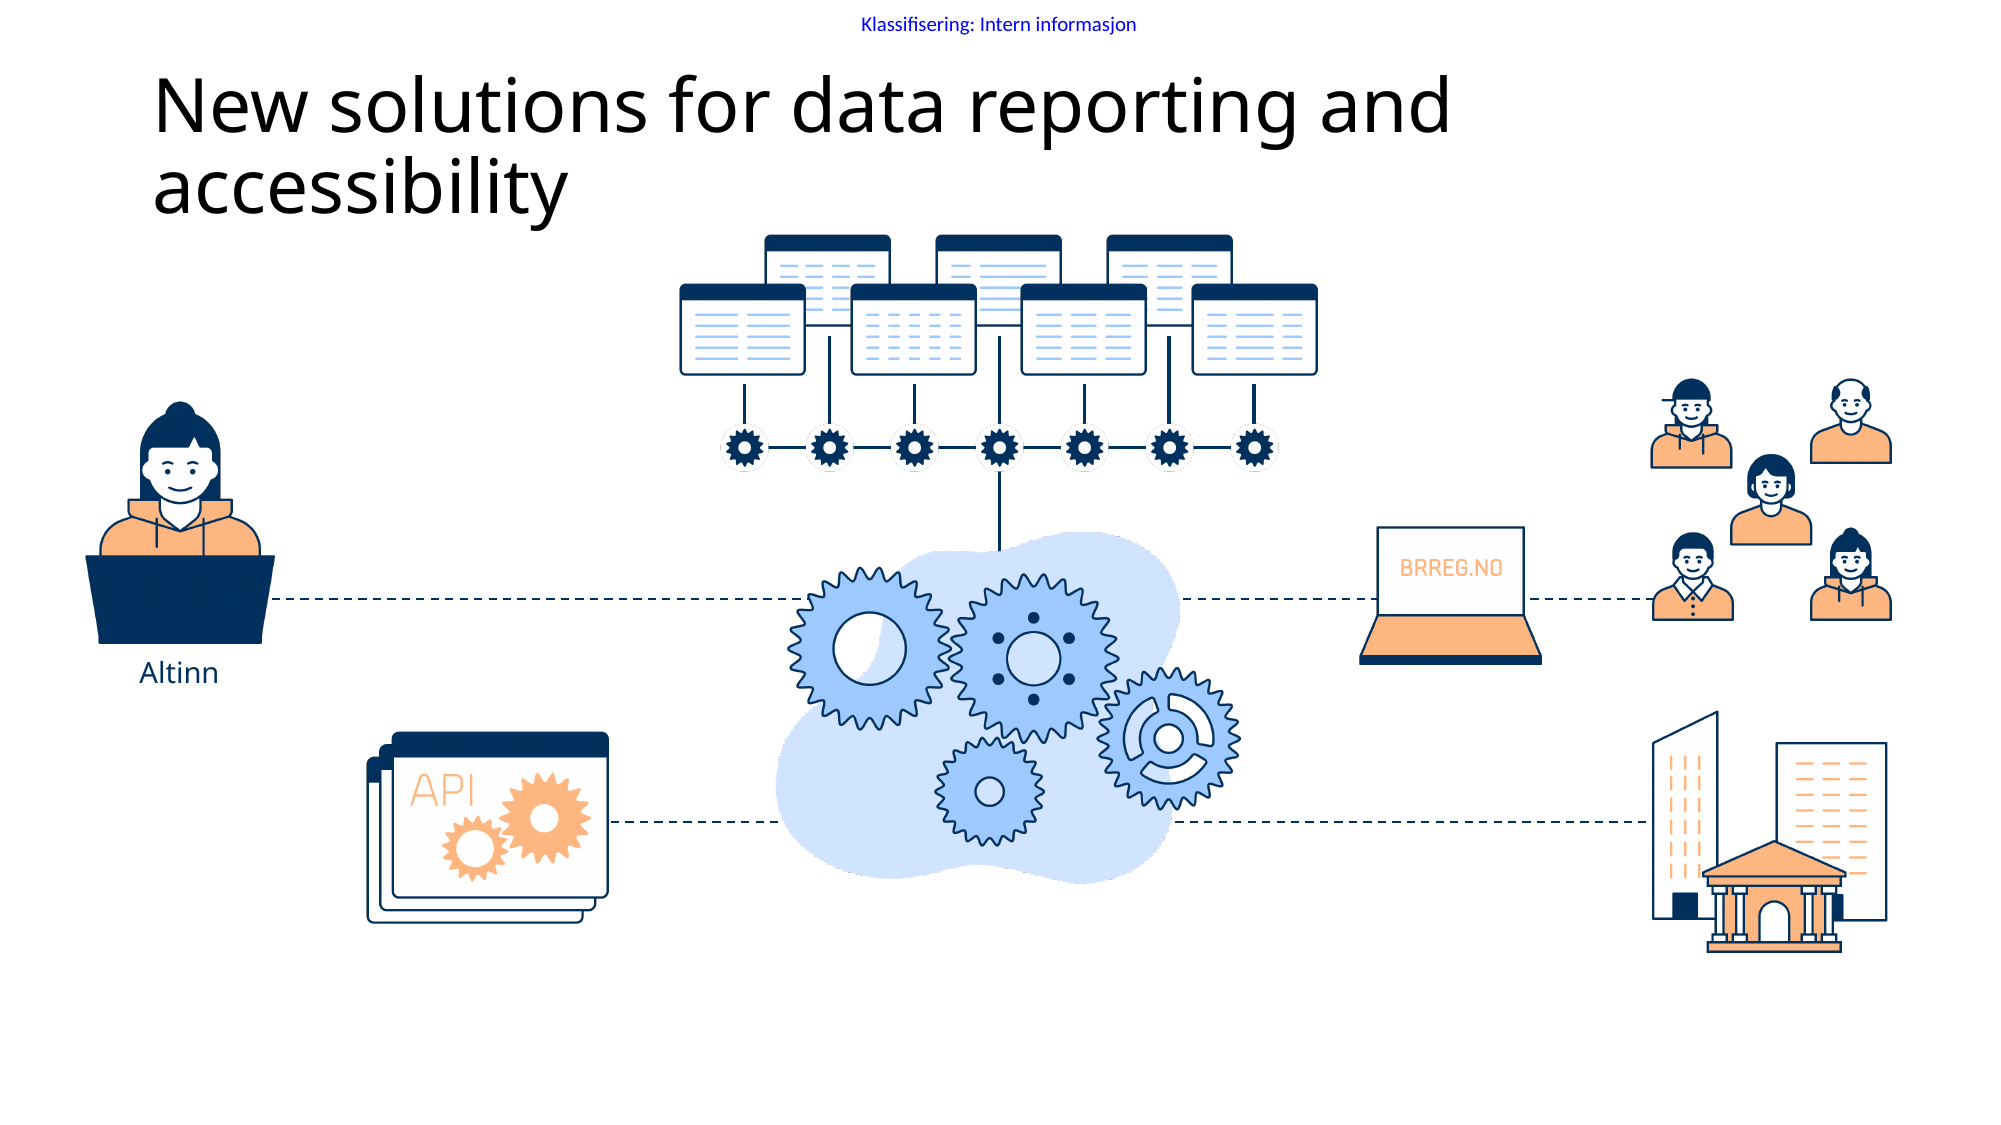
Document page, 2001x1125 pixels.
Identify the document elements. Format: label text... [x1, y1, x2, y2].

picture [1645, 705, 1897, 957]
picture [1325, 470, 1577, 722]
picture [642, 179, 1356, 956]
title New solutions for data reporting and accessibility [137, 59, 1863, 278]
picture [54, 397, 306, 649]
text_box Altinn [31, 648, 328, 708]
picture [1645, 374, 1897, 626]
picture [361, 702, 613, 954]
